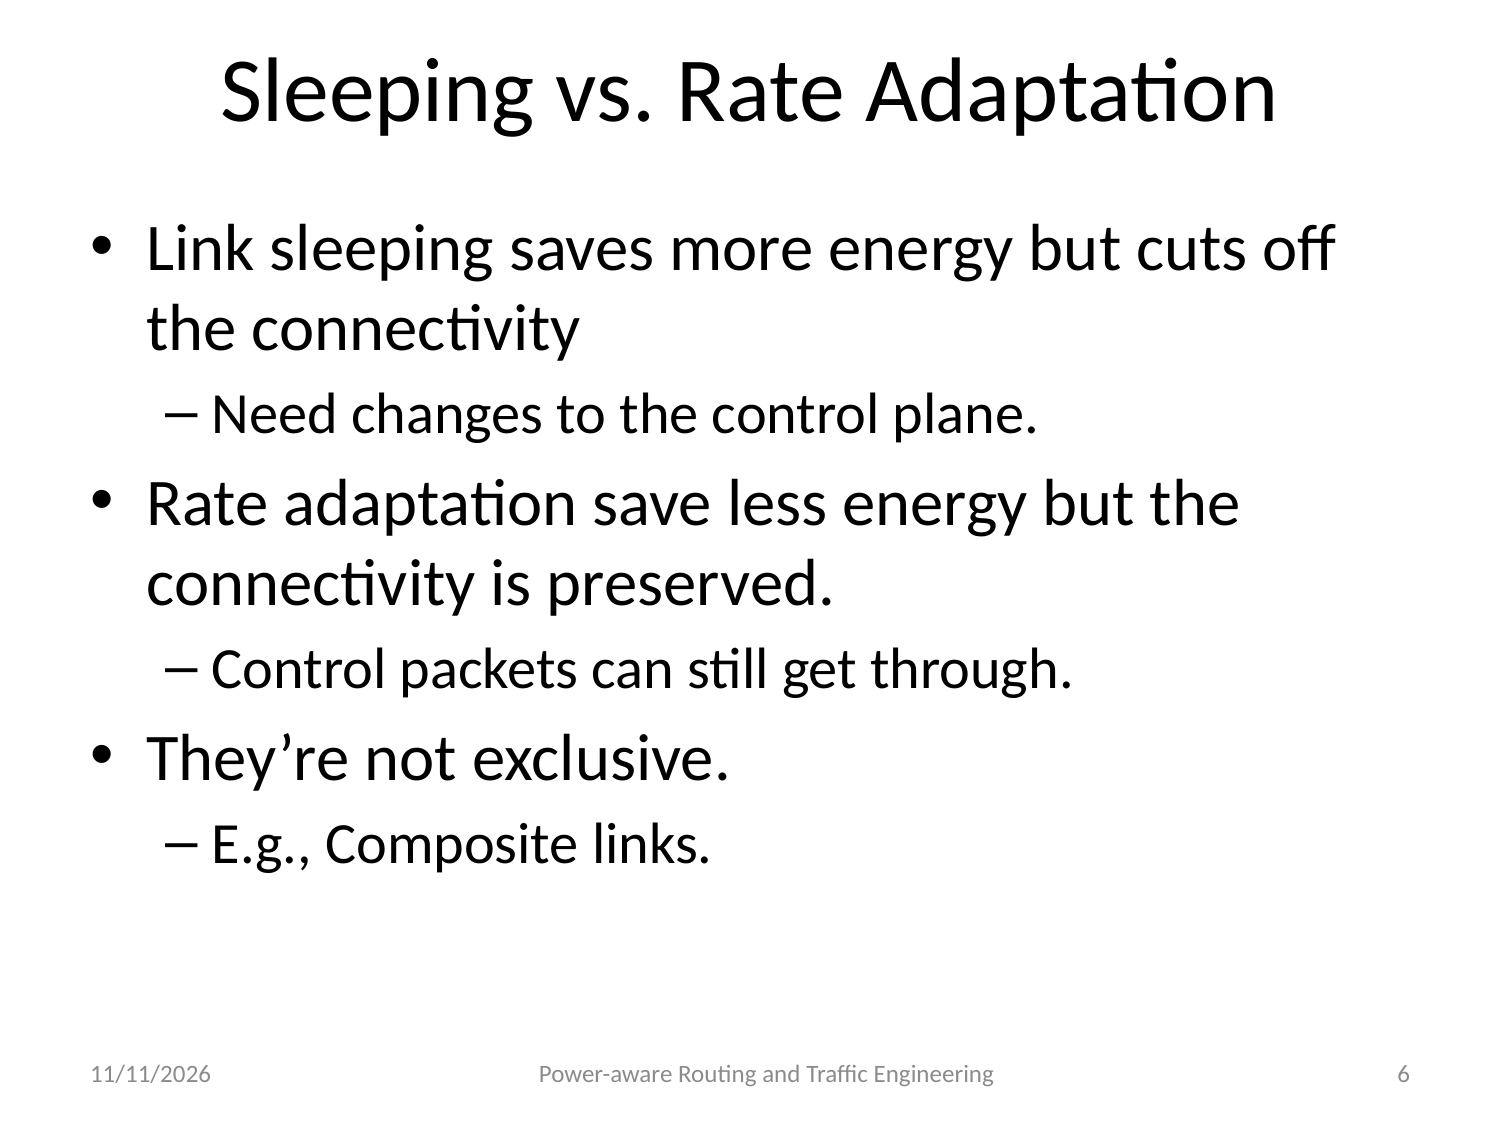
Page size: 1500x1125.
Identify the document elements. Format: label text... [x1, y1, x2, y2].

footer Power-aware Routing and Traffic Engineering [512, 1042, 1022, 1103]
slide_number 6 [1074, 1042, 1425, 1103]
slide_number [75, 1042, 425, 1103]
title Sleeping vs. Rate Adaptation [75, 20, 1425, 149]
list Link sleeping saves more energy but cuts off the connectivity Need changes to the control plane. Rate adaptation save less energy but the connectivity is preserved. Control packets can still get through. They’re not exclusive. E.g., Composite links. [75, 196, 1425, 1005]
